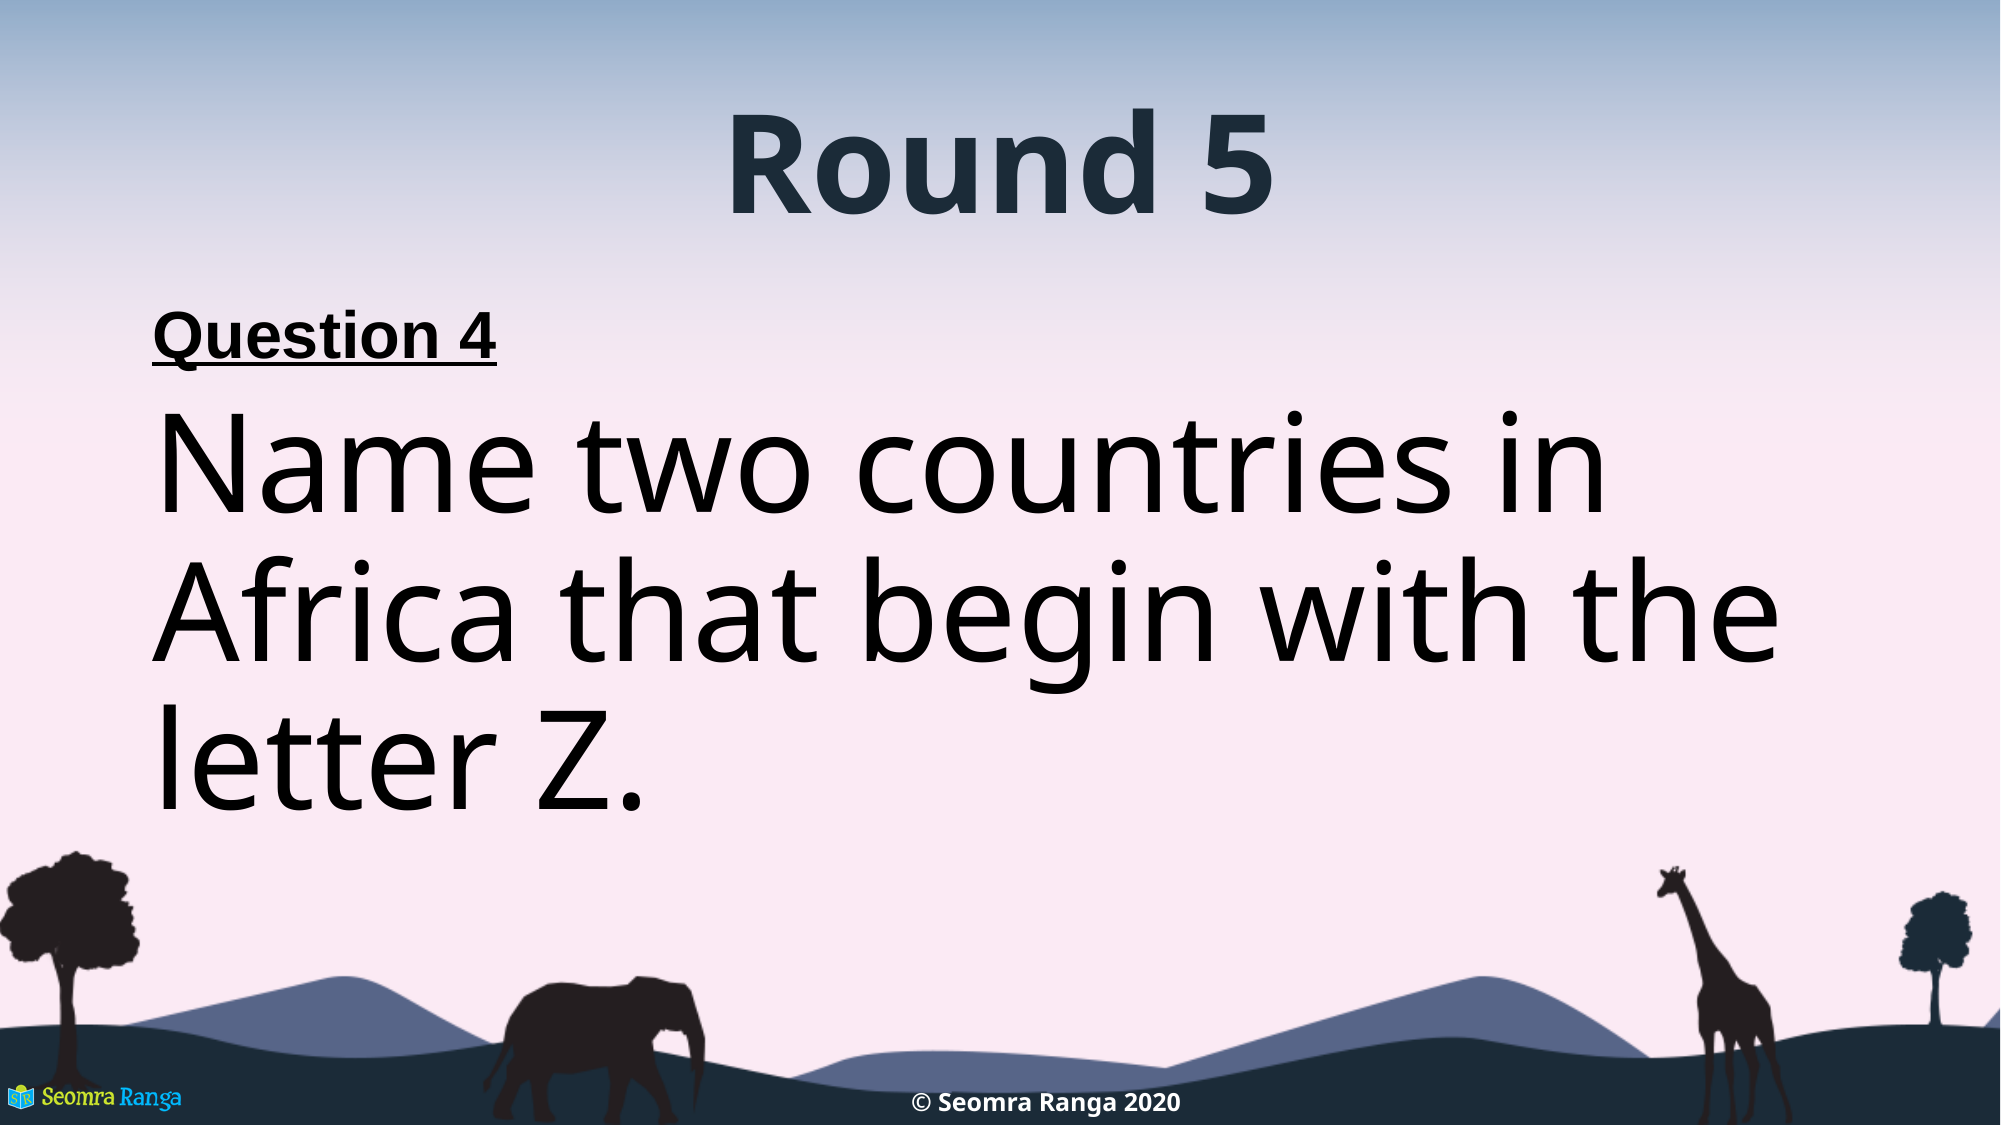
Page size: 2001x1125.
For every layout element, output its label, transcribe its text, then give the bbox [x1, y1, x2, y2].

picture [0, 0, 2001, 1125]
title Round 5 [137, 59, 1863, 278]
list Question 4 Name two countries in Africa that begin with the letter Z. [137, 293, 1863, 1014]
text_box © Seomra Ranga 2020 www.seomraranga.com [762, 1079, 1330, 1125]
